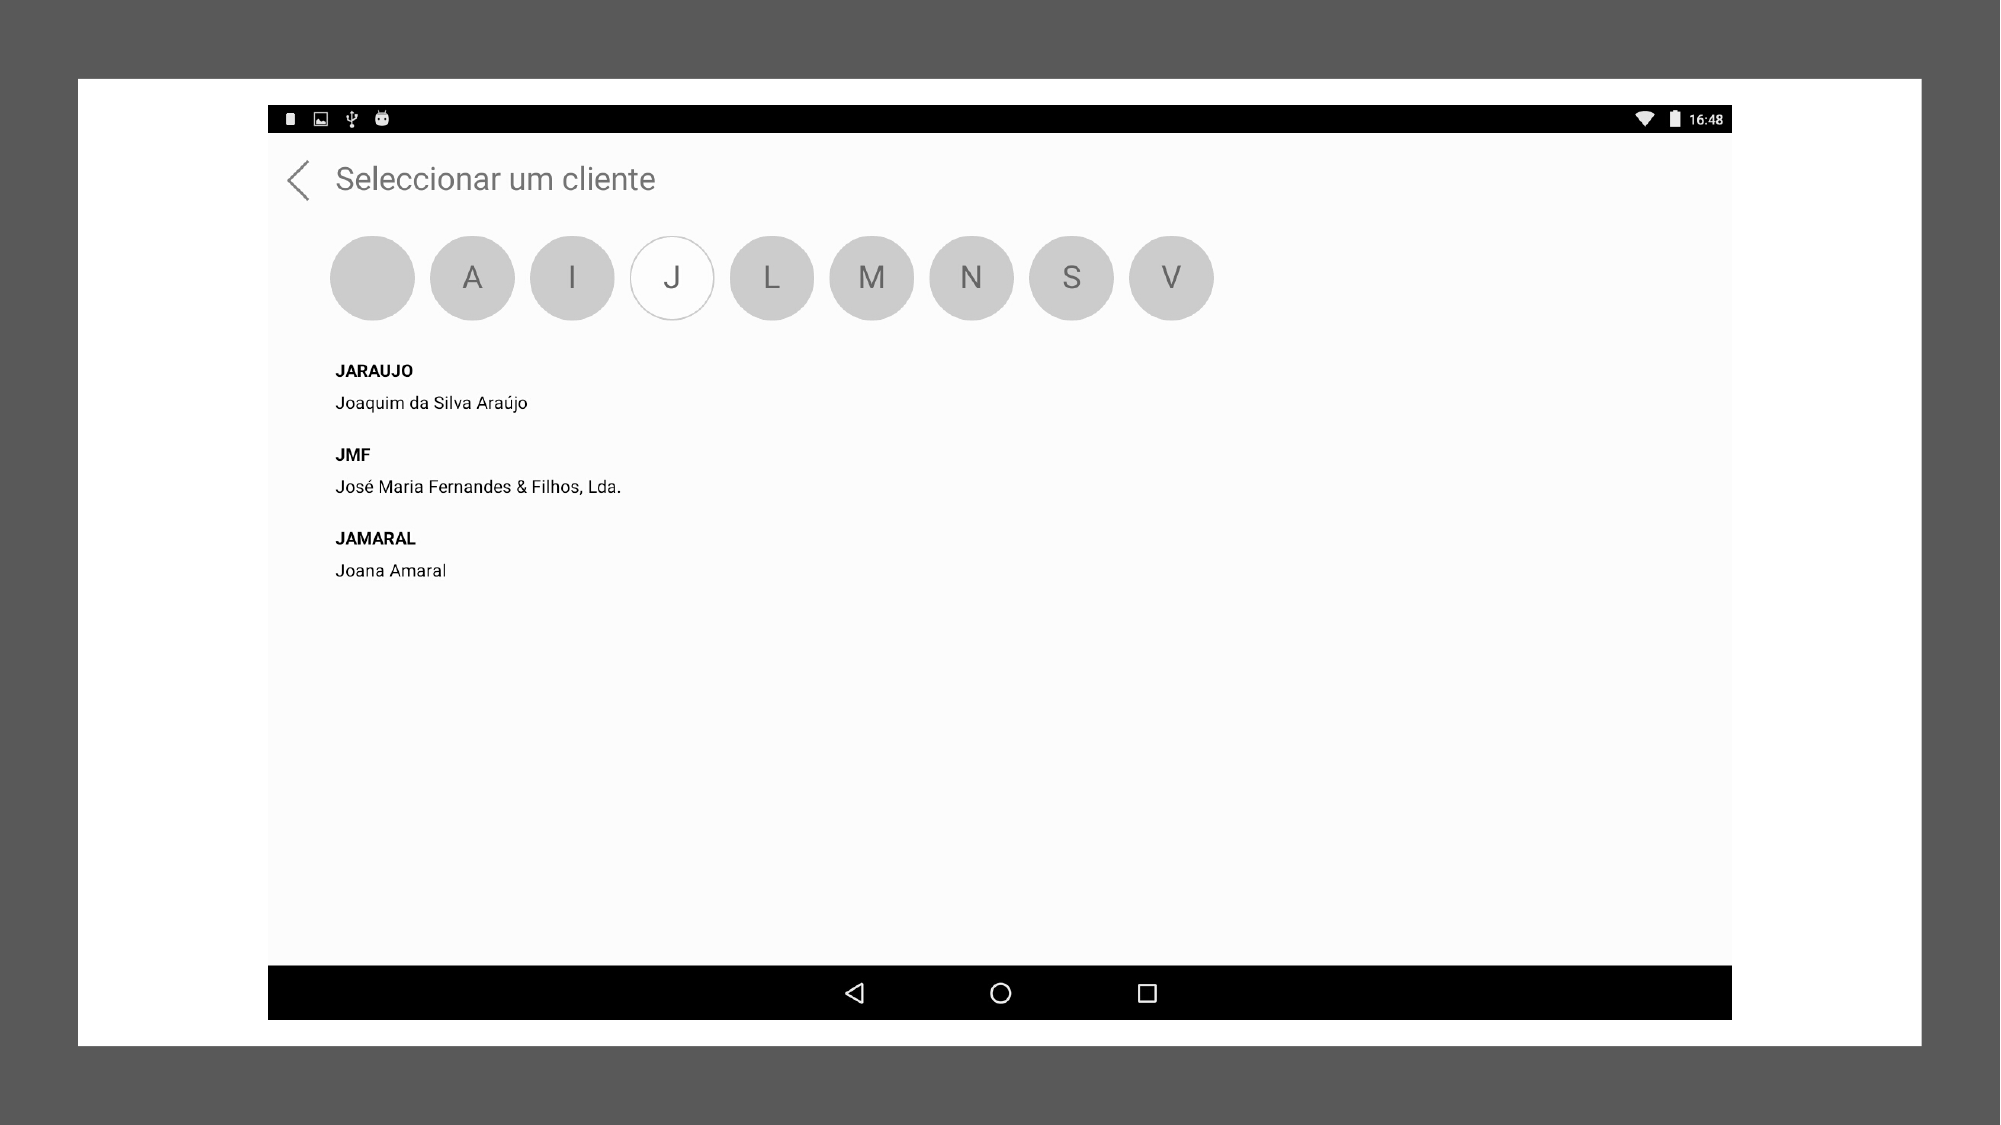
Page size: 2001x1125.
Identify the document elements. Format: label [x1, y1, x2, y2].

text_box [77, 78, 1923, 1047]
text_box [0, 0, 2000, 1125]
picture [268, 105, 1732, 1020]
